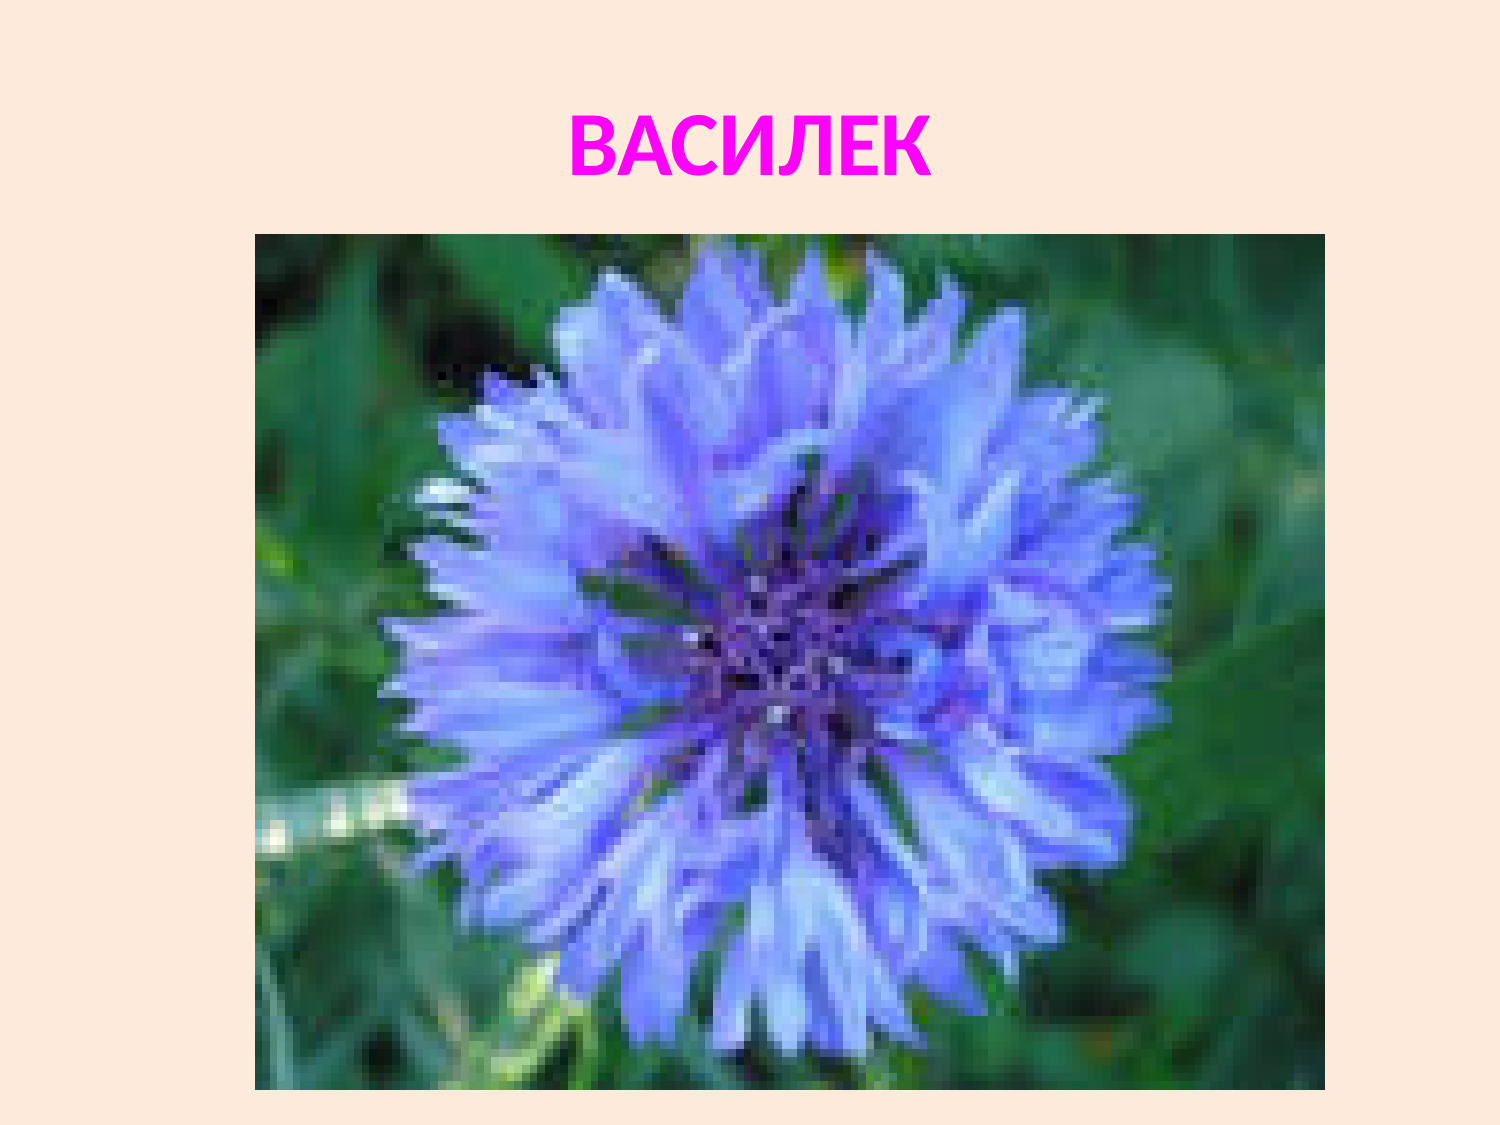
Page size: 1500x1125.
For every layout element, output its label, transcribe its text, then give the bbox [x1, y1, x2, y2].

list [254, 234, 1325, 1091]
title ВАСИЛЕК [75, 45, 1425, 233]
